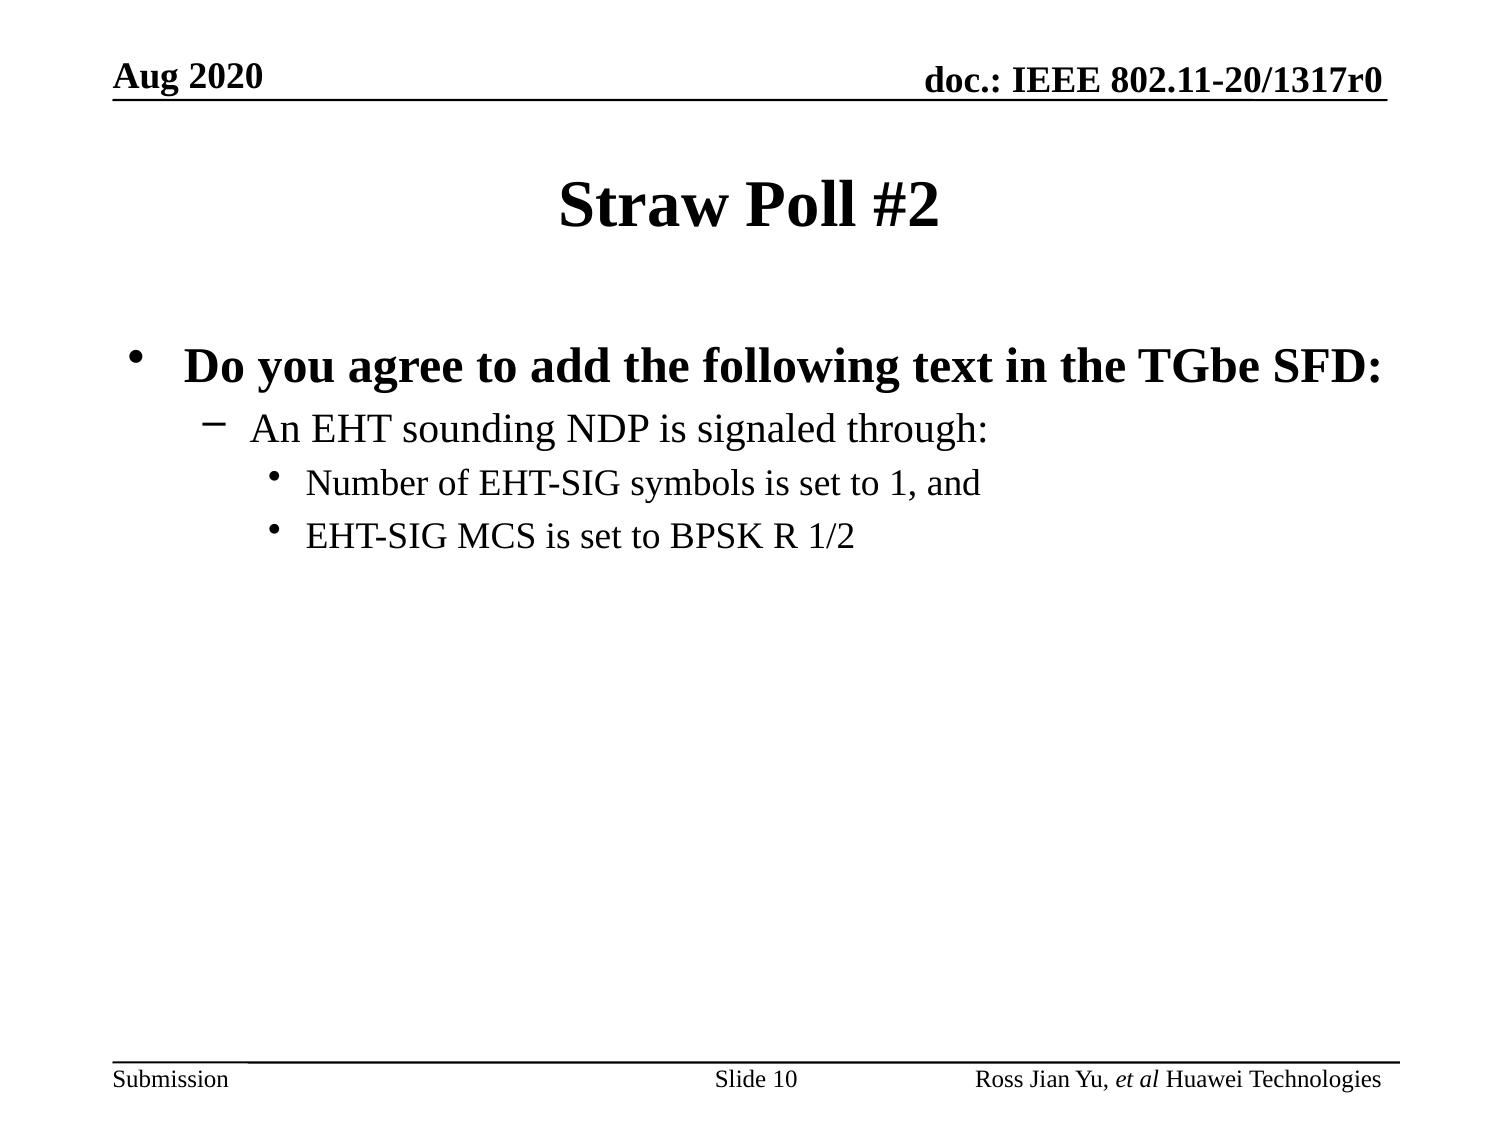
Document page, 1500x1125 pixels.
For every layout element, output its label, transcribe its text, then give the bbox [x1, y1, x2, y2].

slide_number Slide 10 [712, 1061, 800, 1093]
title Straw Poll #2 [112, 112, 1388, 288]
list Do you agree to add the following text in the TGbe SFD: An EHT sounding NDP is signaled through: Number of EHT-SIG symbols is set to 1, and EHT-SIG MCS is set to BPSK R 1/2 [112, 324, 1451, 1001]
